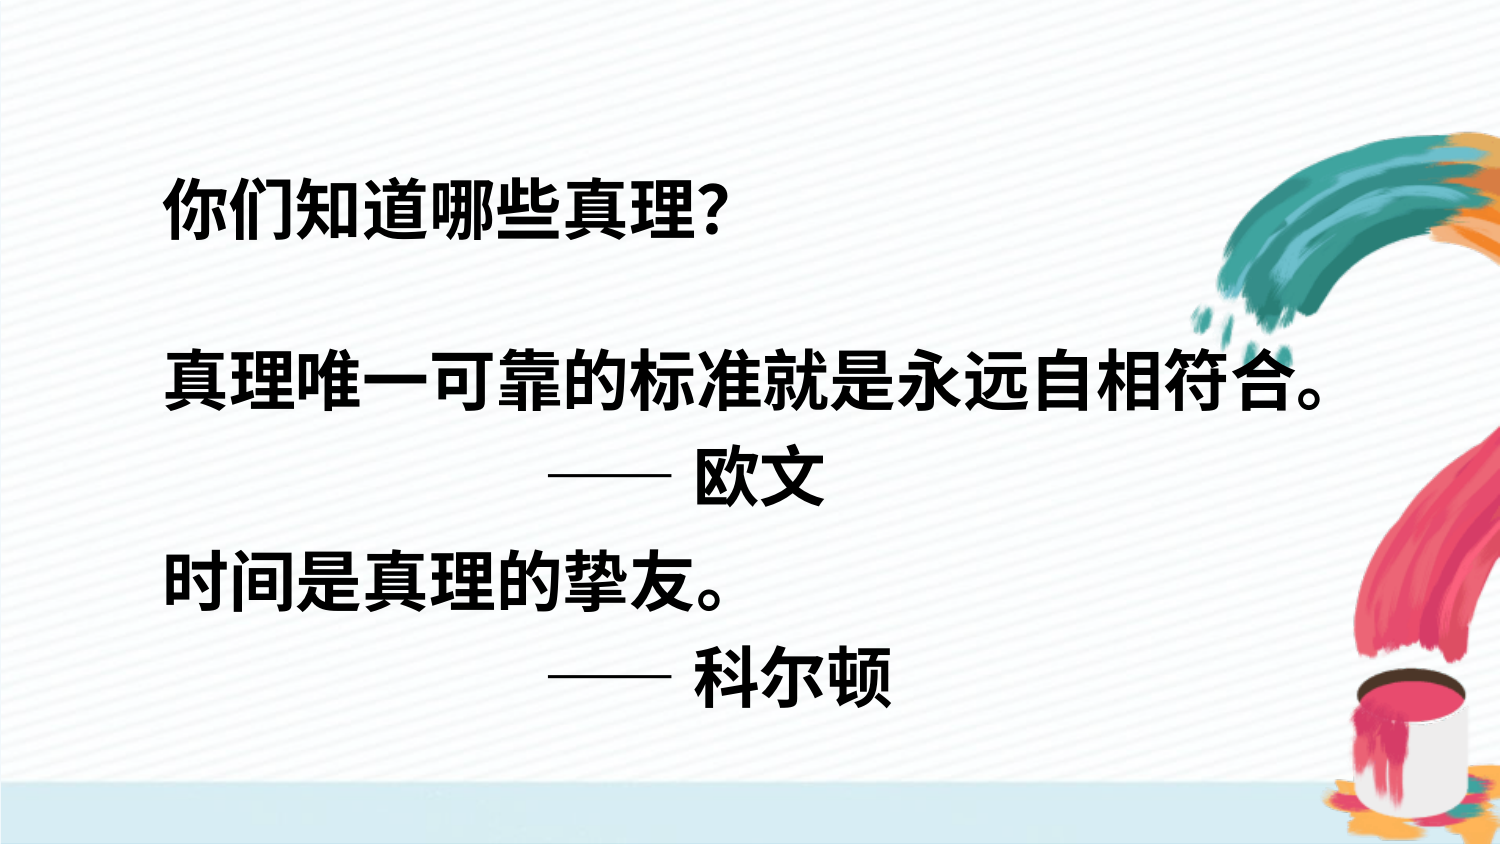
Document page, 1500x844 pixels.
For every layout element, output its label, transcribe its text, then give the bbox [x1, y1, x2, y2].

text_box 你们知道哪些真理？ [147, 144, 1353, 256]
picture [1180, 87, 1500, 844]
text_box 时间是真理的挚友。 ——科尔顿 [147, 516, 1376, 724]
text_box 真理唯一可靠的标准就是永远自相符合。 ——欧文 [147, 315, 1376, 516]
